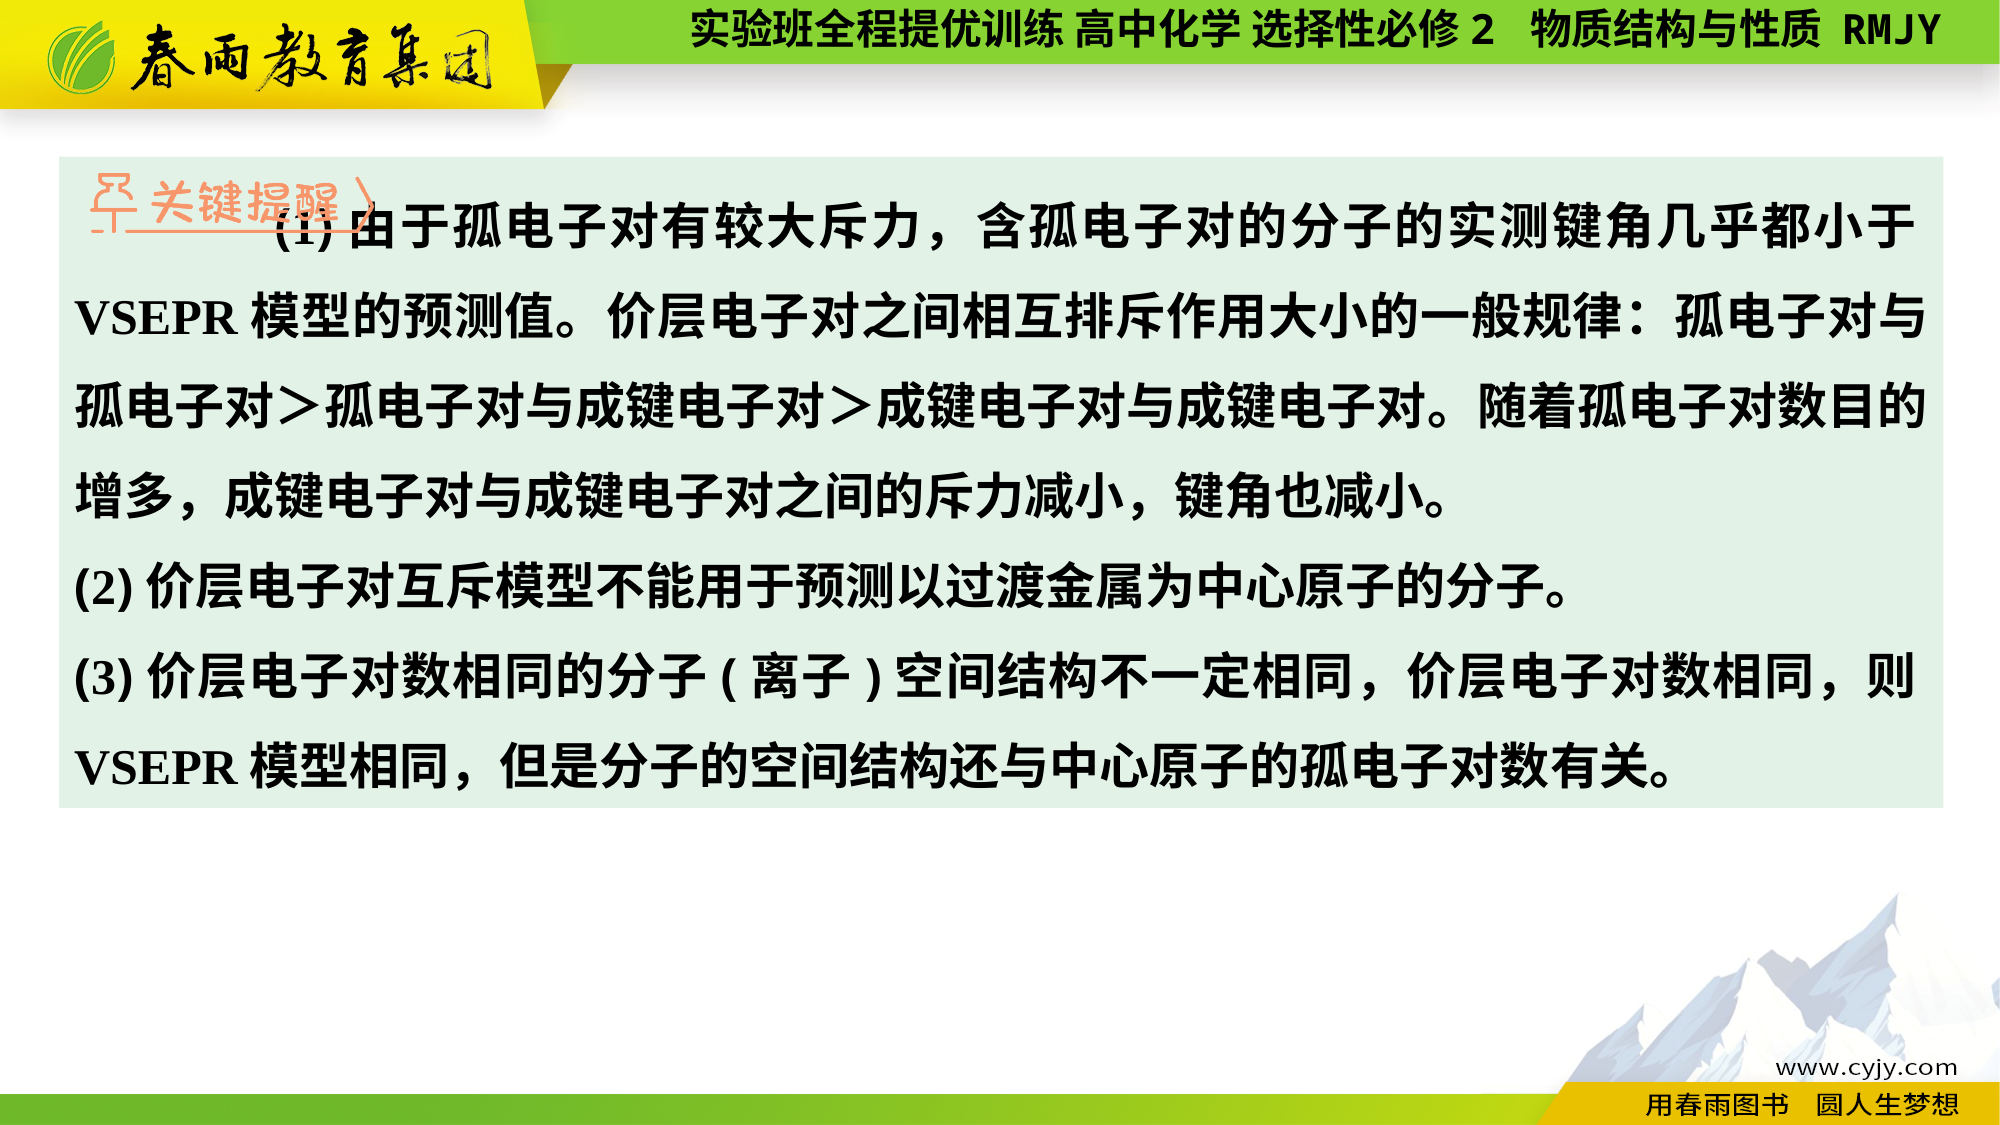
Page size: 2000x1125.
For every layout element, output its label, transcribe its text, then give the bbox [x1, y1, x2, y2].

picture [0, 0, 2000, 1125]
list (1)由于孤电子对有较大斥力，含孤电子对的分子的实测键角几乎都小于VSEPR模型的预测值。价层电子对之间相互排斥作用大小的一般规律：孤电子对与孤电子对＞孤电子对与成键电子对＞成键电子对与成键电子对。随着孤电子对数目的增多，成键电子对与成键电子对之间的斥力减小，键角也减小。 (2)价层电子对互斥模型不能用于预测以过渡金属为中心原子的分子。 (3)价层电子对数相同的分子(离子)空间结构不一定相同，价层电子对数相同，则VSEPR模型相同，但是分子的空间结构还与中心原子的孤电子对数有关。 [59, 156, 1944, 808]
